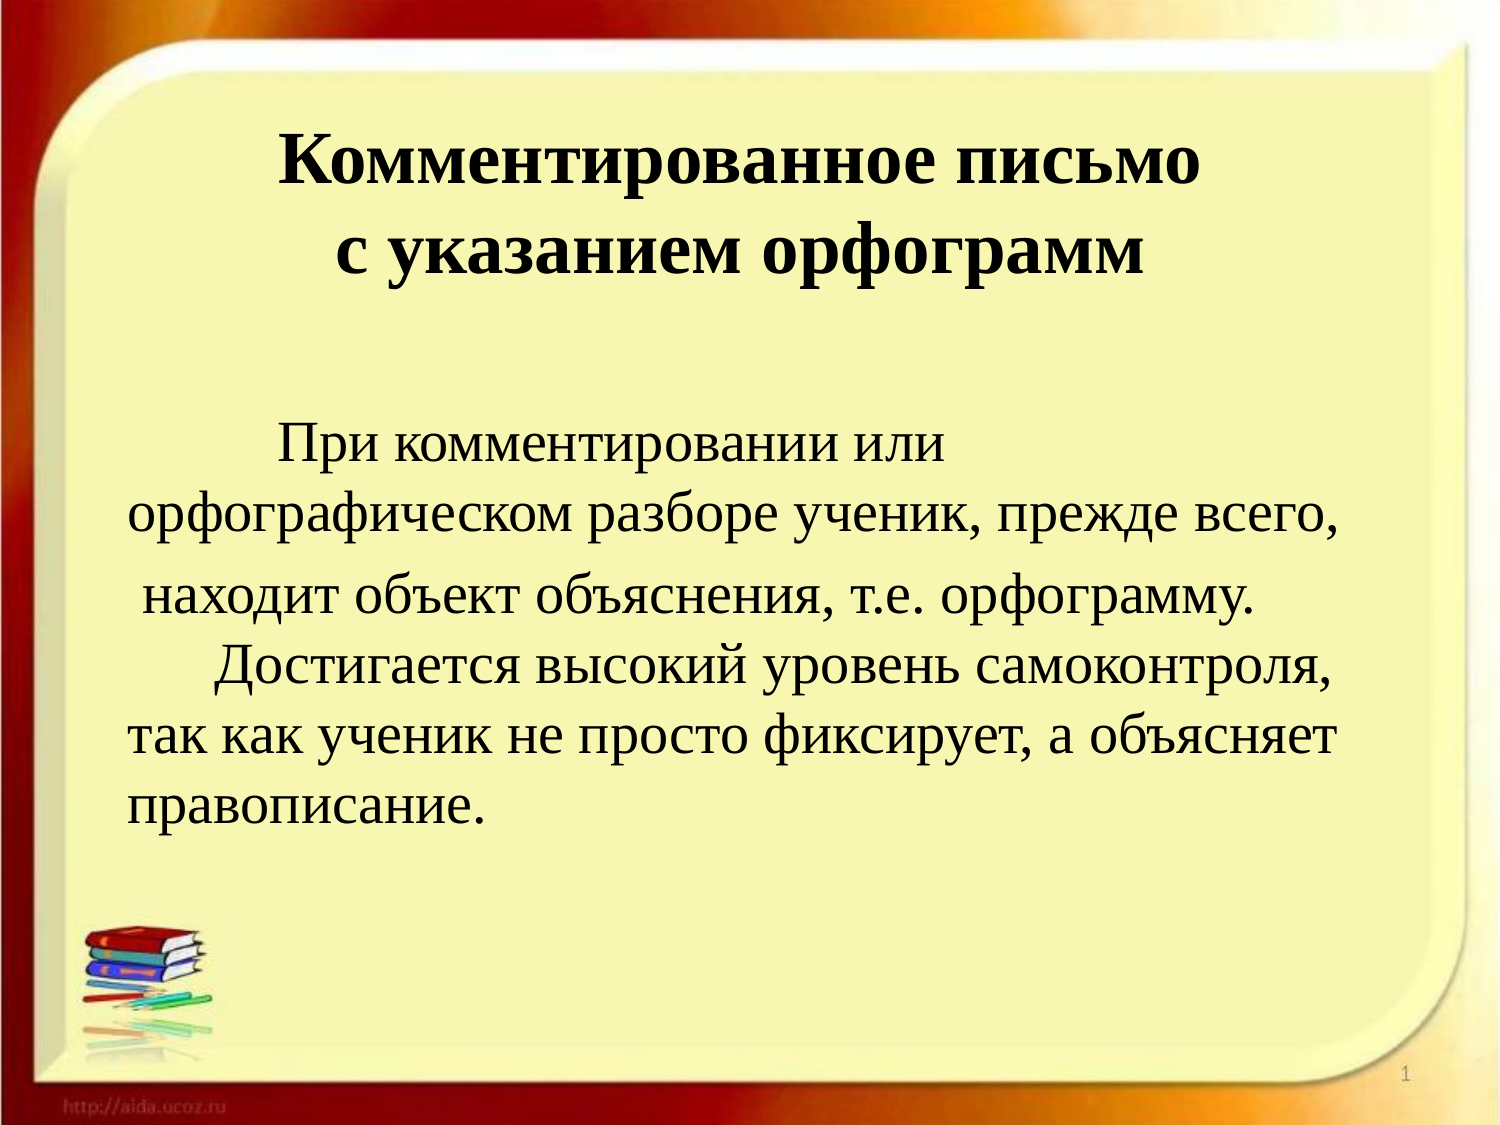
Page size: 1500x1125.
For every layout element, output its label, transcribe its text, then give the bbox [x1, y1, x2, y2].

title Комментированное письмо с указанием орфограмм [112, 184, 1388, 314]
picture [0, 0, 1500, 1125]
subtitle При комментировании или орфографическом разборе ученик, прежде всего, находит объект объяснения, т.е. орфограмму. Достигается высокий уровень самоконтроля, так как ученик не просто фиксирует, а объясняет правописание. [112, 314, 1388, 1048]
